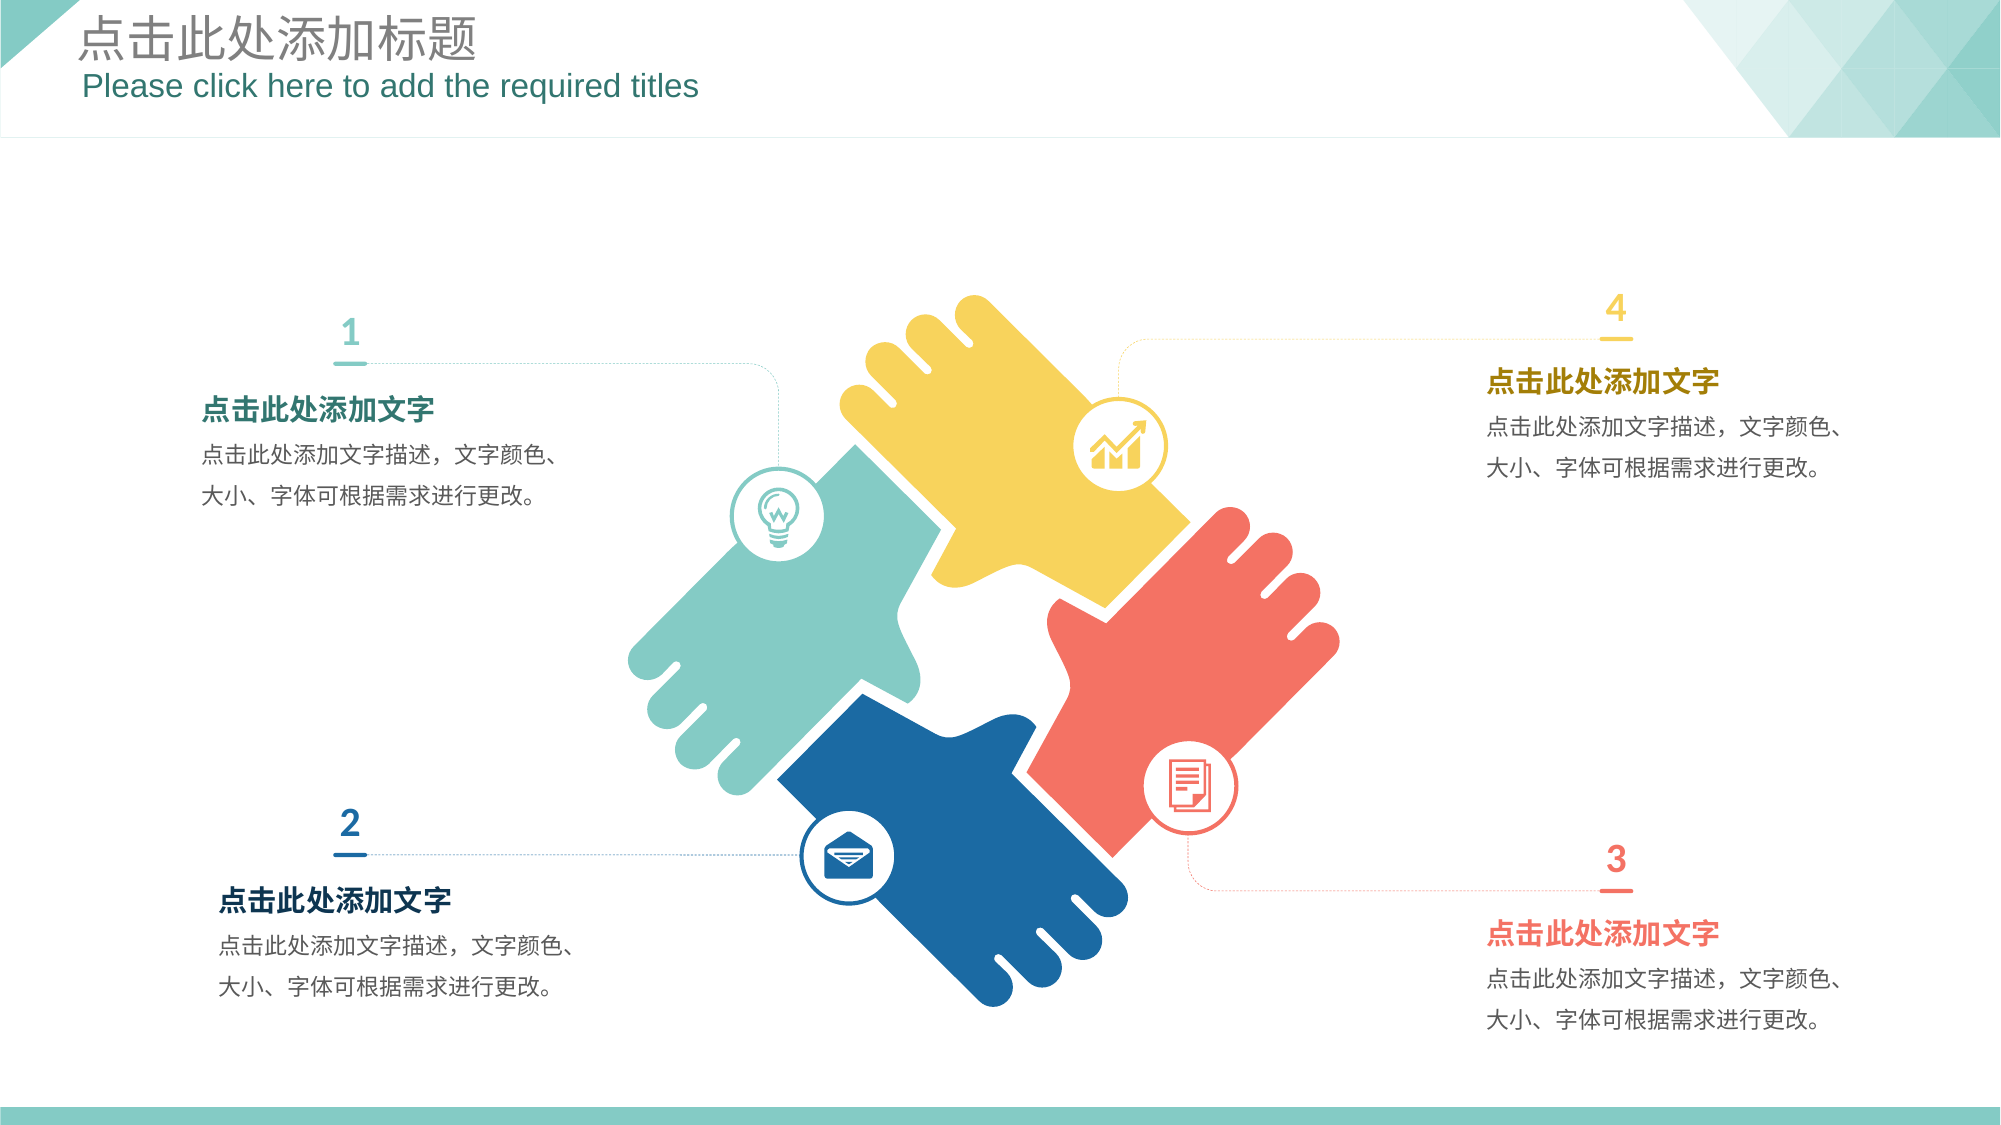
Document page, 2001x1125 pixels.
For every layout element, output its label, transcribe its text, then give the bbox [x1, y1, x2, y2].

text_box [1118, 338, 1632, 403]
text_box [729, 466, 829, 567]
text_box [1187, 812, 1632, 892]
text_box [627, 444, 942, 796]
text_box Please click here to add the required titles [67, 57, 716, 112]
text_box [334, 363, 780, 550]
text_box 2 [333, 795, 367, 846]
text_box 点击此处添加文字 点击此处添加文字描述，文字颜色、大小、字体可根据需求进行更改。 [1471, 338, 1886, 489]
text_box 点击此处添加文字 点击此处添加文字描述，文字颜色、大小、字体可根据需求进行更改。 [187, 366, 332, 517]
text_box 1 [333, 303, 367, 355]
text_box [839, 295, 1191, 609]
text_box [1138, 736, 1239, 836]
text_box 4 [1599, 279, 1633, 330]
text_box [798, 806, 899, 907]
text_box 点击此处添加标题 [62, 0, 636, 75]
text_box [777, 693, 1129, 1007]
text_box 点击此处添加文字 点击此处添加文字描述，文字颜色、大小、字体可根据需求进行更改。 [1471, 890, 1886, 1041]
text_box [1068, 396, 1169, 496]
text_box 点击此处添加文字 点击此处添加文字描述，文字颜色、大小、字体可根据需求进行更改。 [203, 857, 618, 1008]
text_box [1026, 507, 1340, 858]
